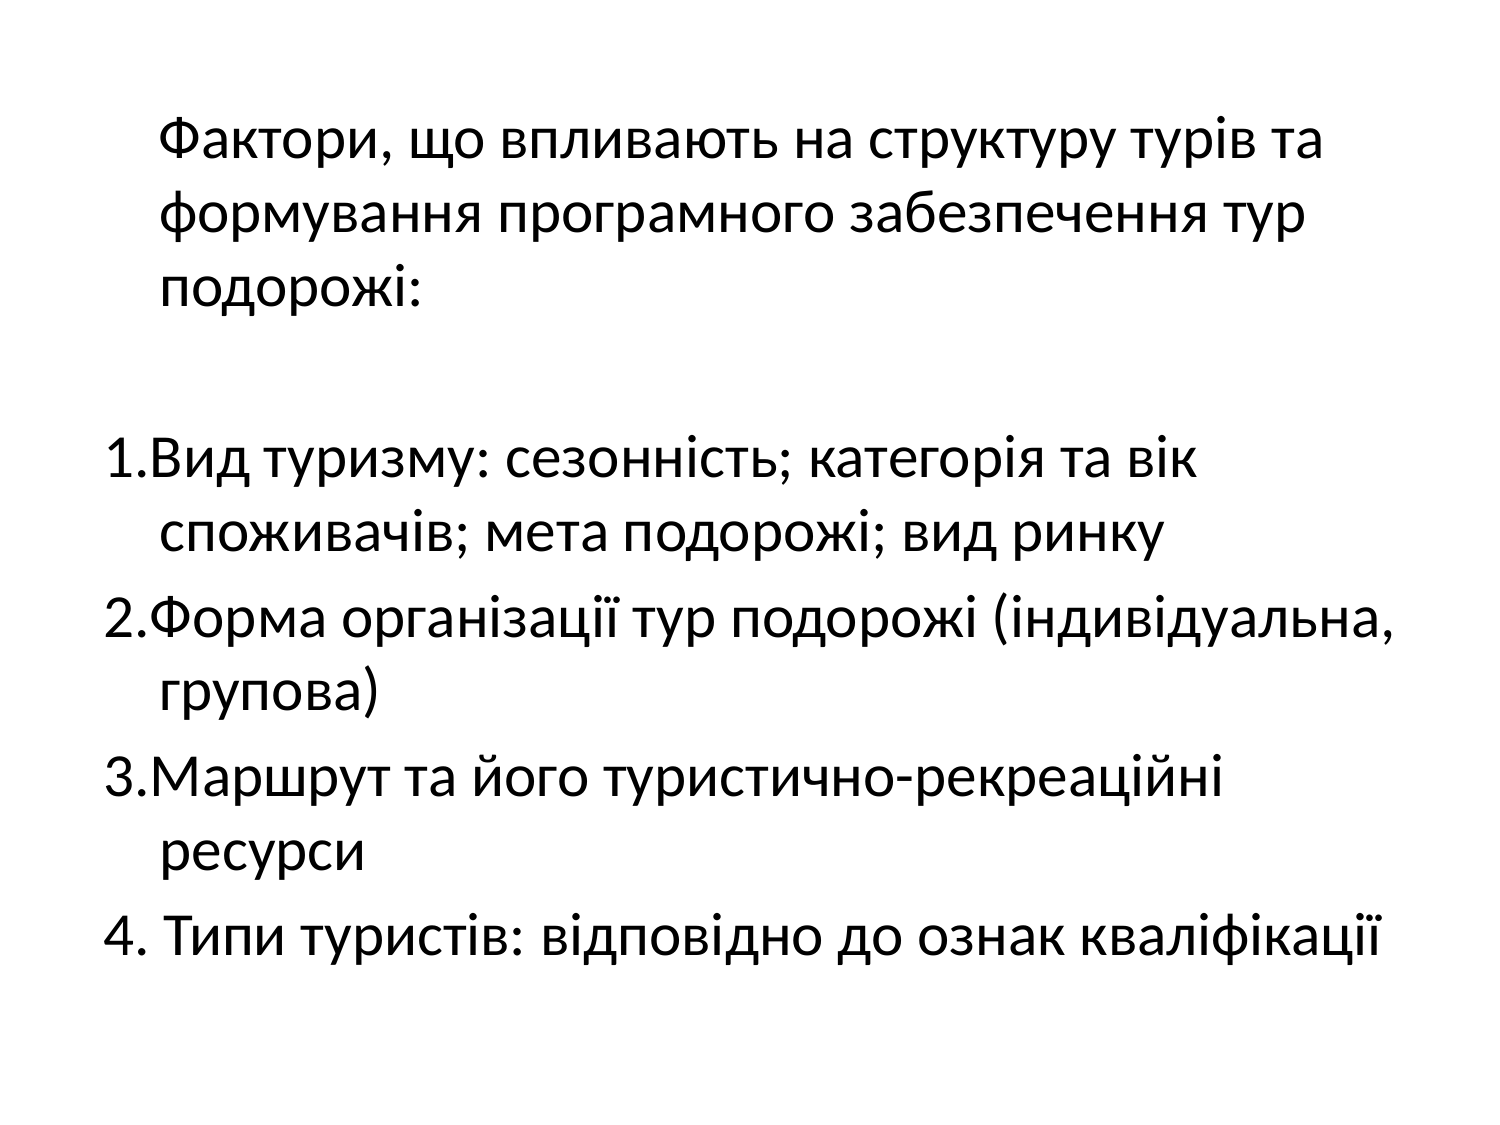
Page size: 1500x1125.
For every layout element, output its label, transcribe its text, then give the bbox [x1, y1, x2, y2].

list Фактори, що впливають на структуру турів та формування програмного забезпечення тур подорожі: 1.Вид туризму: сезонність; категорія та вік споживачів; мета подорожі; вид ринку 2.Форма організації тур подорожі (індивідуальна, групова) 3.Маршрут та його туристично-рекреаційні ресурси 4. Типи туристів: відповідно до ознак кваліфікації [88, 90, 1439, 991]
